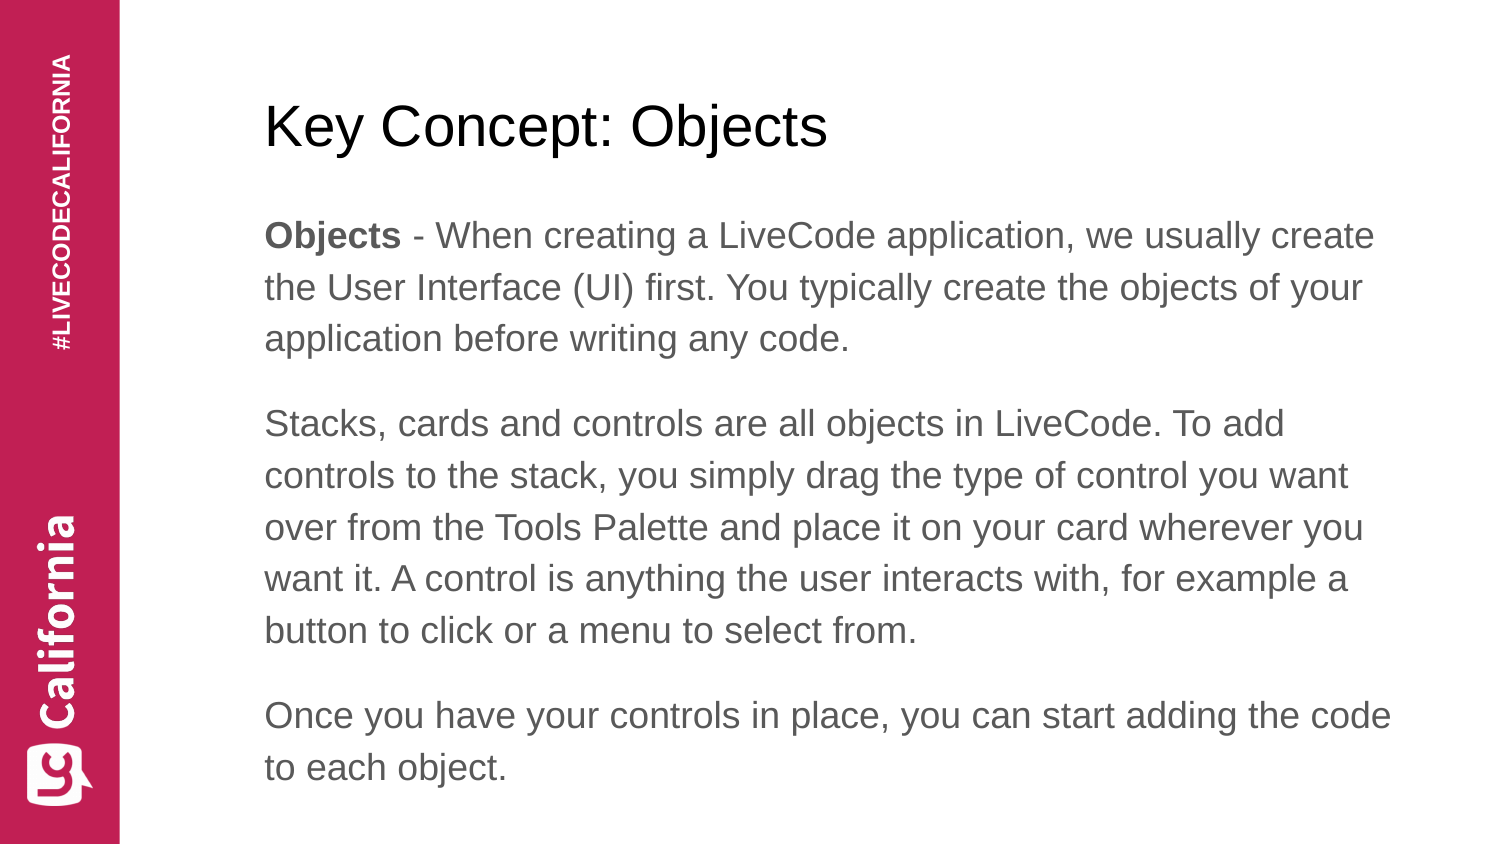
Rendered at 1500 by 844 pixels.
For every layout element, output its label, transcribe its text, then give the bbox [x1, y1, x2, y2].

picture [0, 0, 120, 844]
list Objects - When creating a LiveCode application, we usually create the User Interface (UI) first. You typically create the objects of your application before writing any code. Stacks, cards and controls are all objects in LiveCode. To add controls to the stack, you simply drag the type of control you want over from the Tools Palette and place it on your card wherever you want it. A control is anything the user interacts with, for example a button to click or a menu to select from. Once you have your controls in place, you can start adding the code to each object. [249, 189, 1417, 778]
title Key Concept: Objects [249, 72, 1417, 167]
